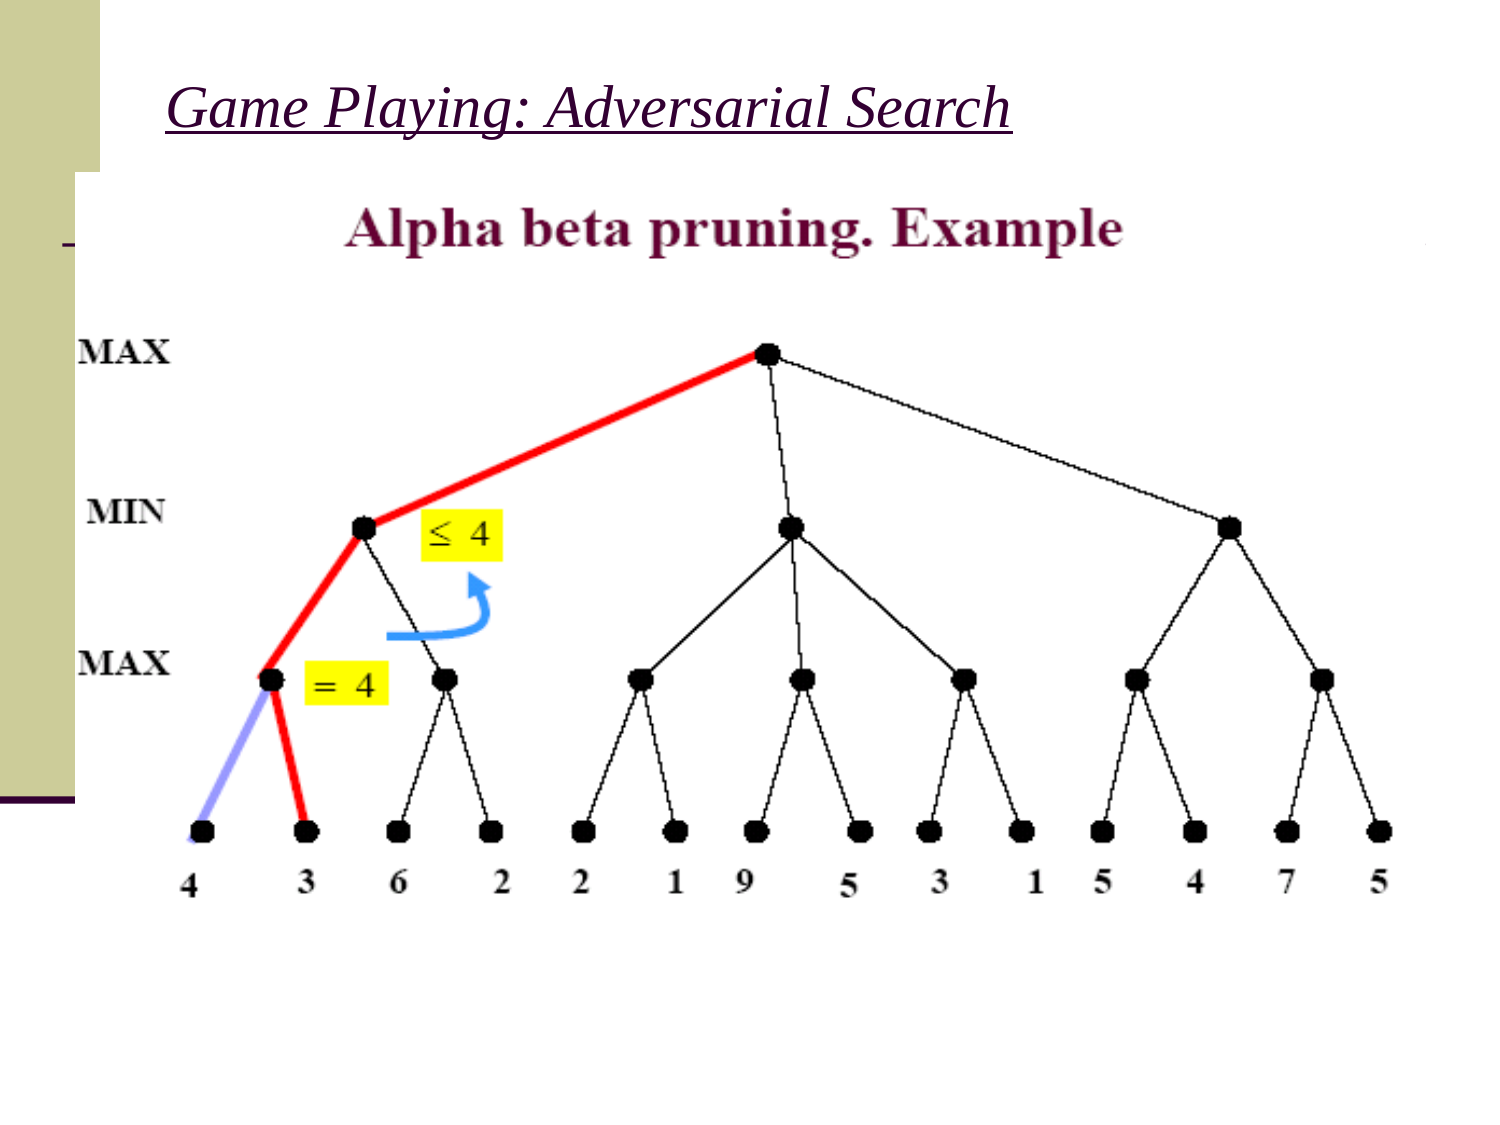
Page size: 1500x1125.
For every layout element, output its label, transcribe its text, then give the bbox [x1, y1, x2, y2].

title Game Playing: Adversarial Search [149, 45, 1426, 162]
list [74, 172, 1426, 1006]
